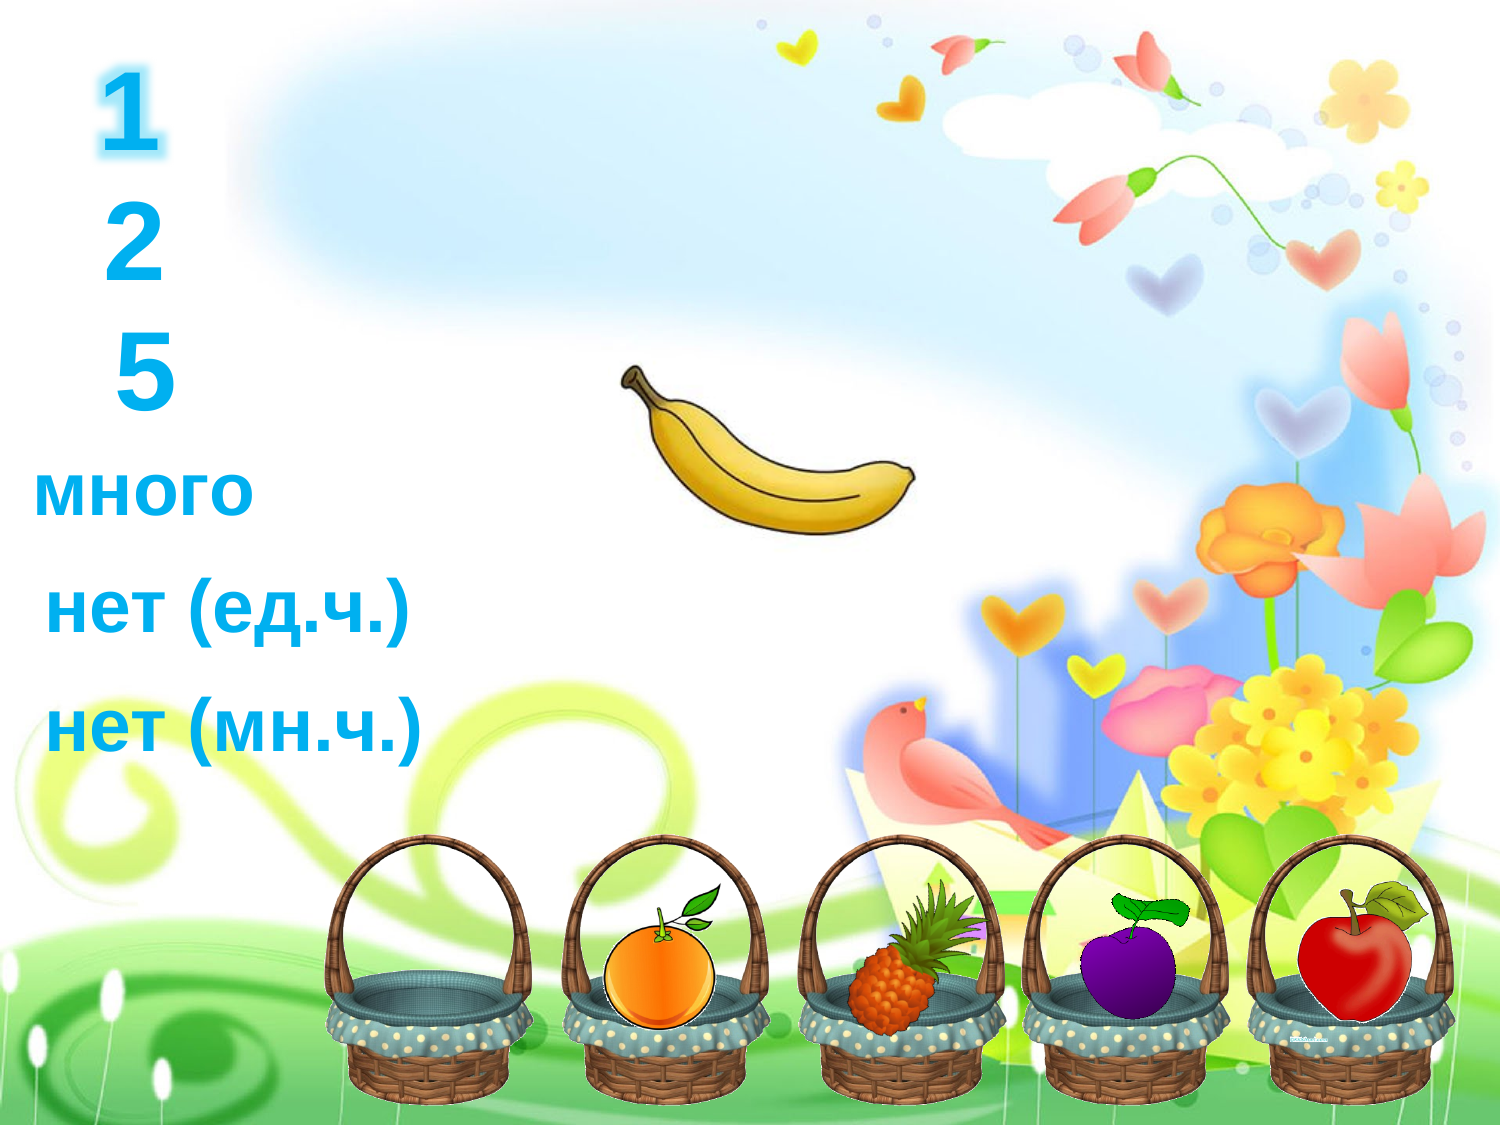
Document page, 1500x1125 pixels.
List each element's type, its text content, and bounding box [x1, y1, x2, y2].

text_box 5 [100, 290, 183, 432]
picture [0, 0, 1500, 1125]
text_box нет (ед.ч.) [29, 550, 432, 656]
text_box много [17, 432, 349, 538]
text_box нет (мн.ч.) [29, 668, 561, 774]
text_box 1 [76, 30, 183, 181]
text_box 2 [88, 160, 183, 311]
